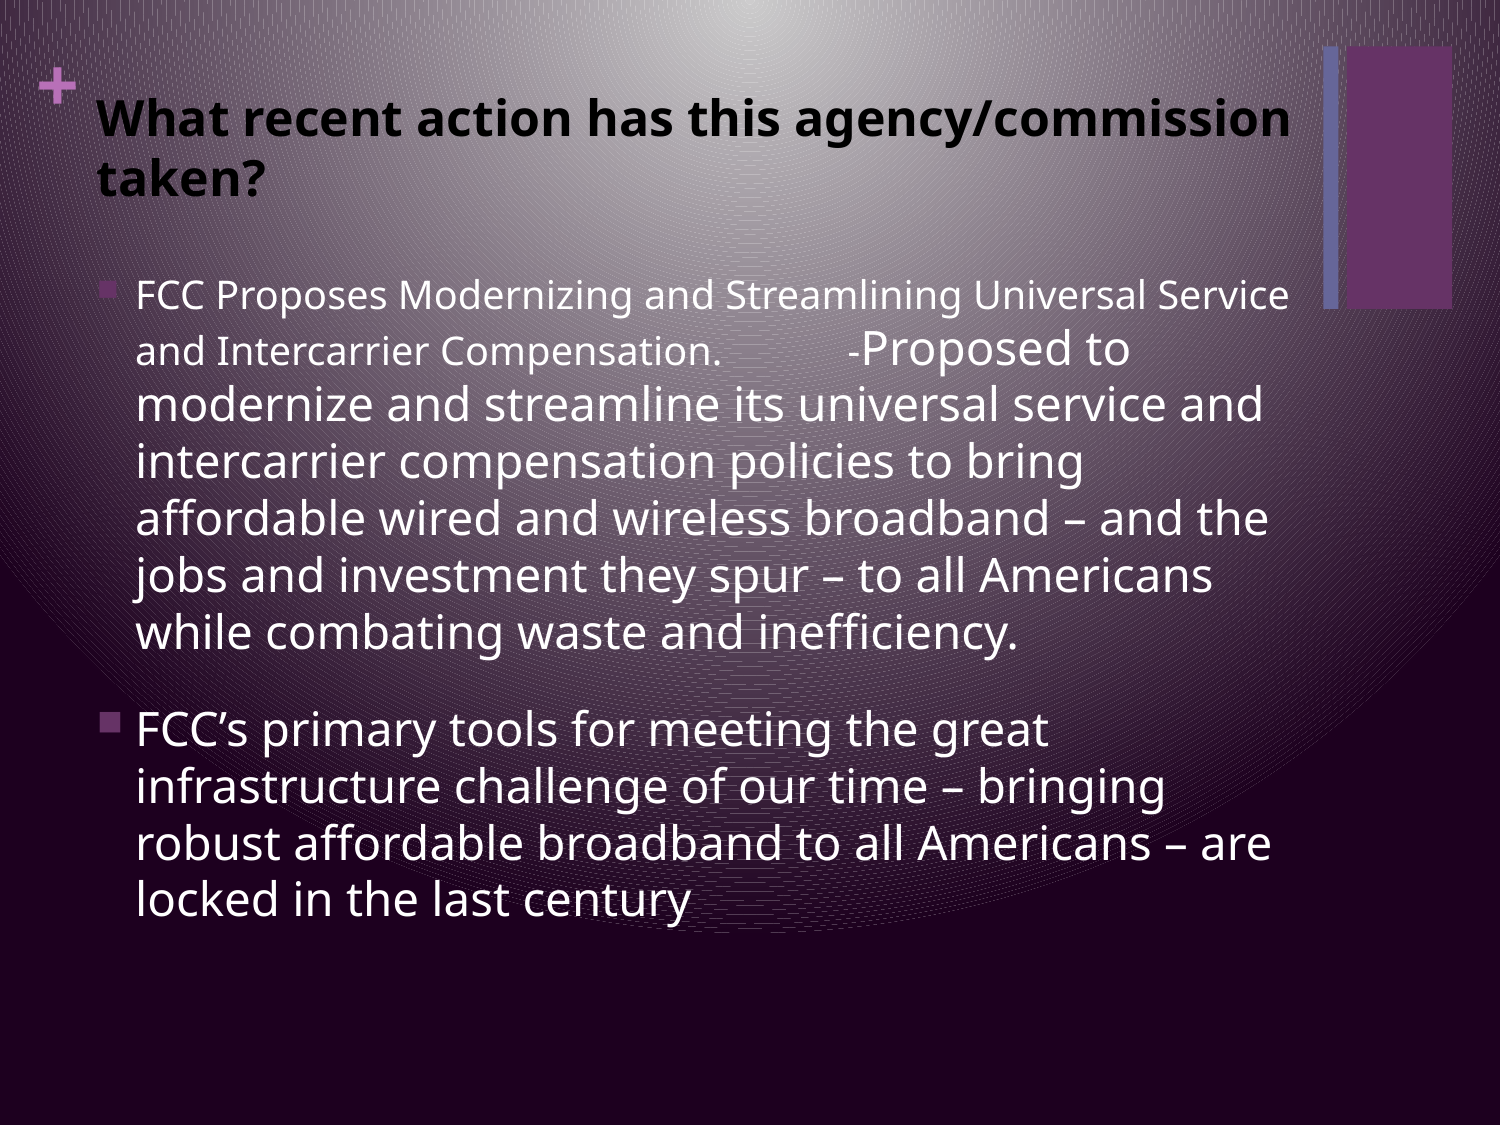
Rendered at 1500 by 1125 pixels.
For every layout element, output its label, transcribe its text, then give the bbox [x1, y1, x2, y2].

title What recent action has this agency/commission taken? [81, 79, 1322, 262]
list FCC Proposes Modernizing and Streamlining Universal Service and Intercarrier Compensation. -Proposed to modernize and streamline its universal service and intercarrier compensation policies to bring affordable wired and wireless broadband – and the jobs and investment they spur – to all Americans while combating waste and inefficiency. FCC’s primary tools for meeting the great infrastructure challenge of our time – bringing robust affordable broadband to all Americans – are locked in the last century [81, 262, 1322, 943]
